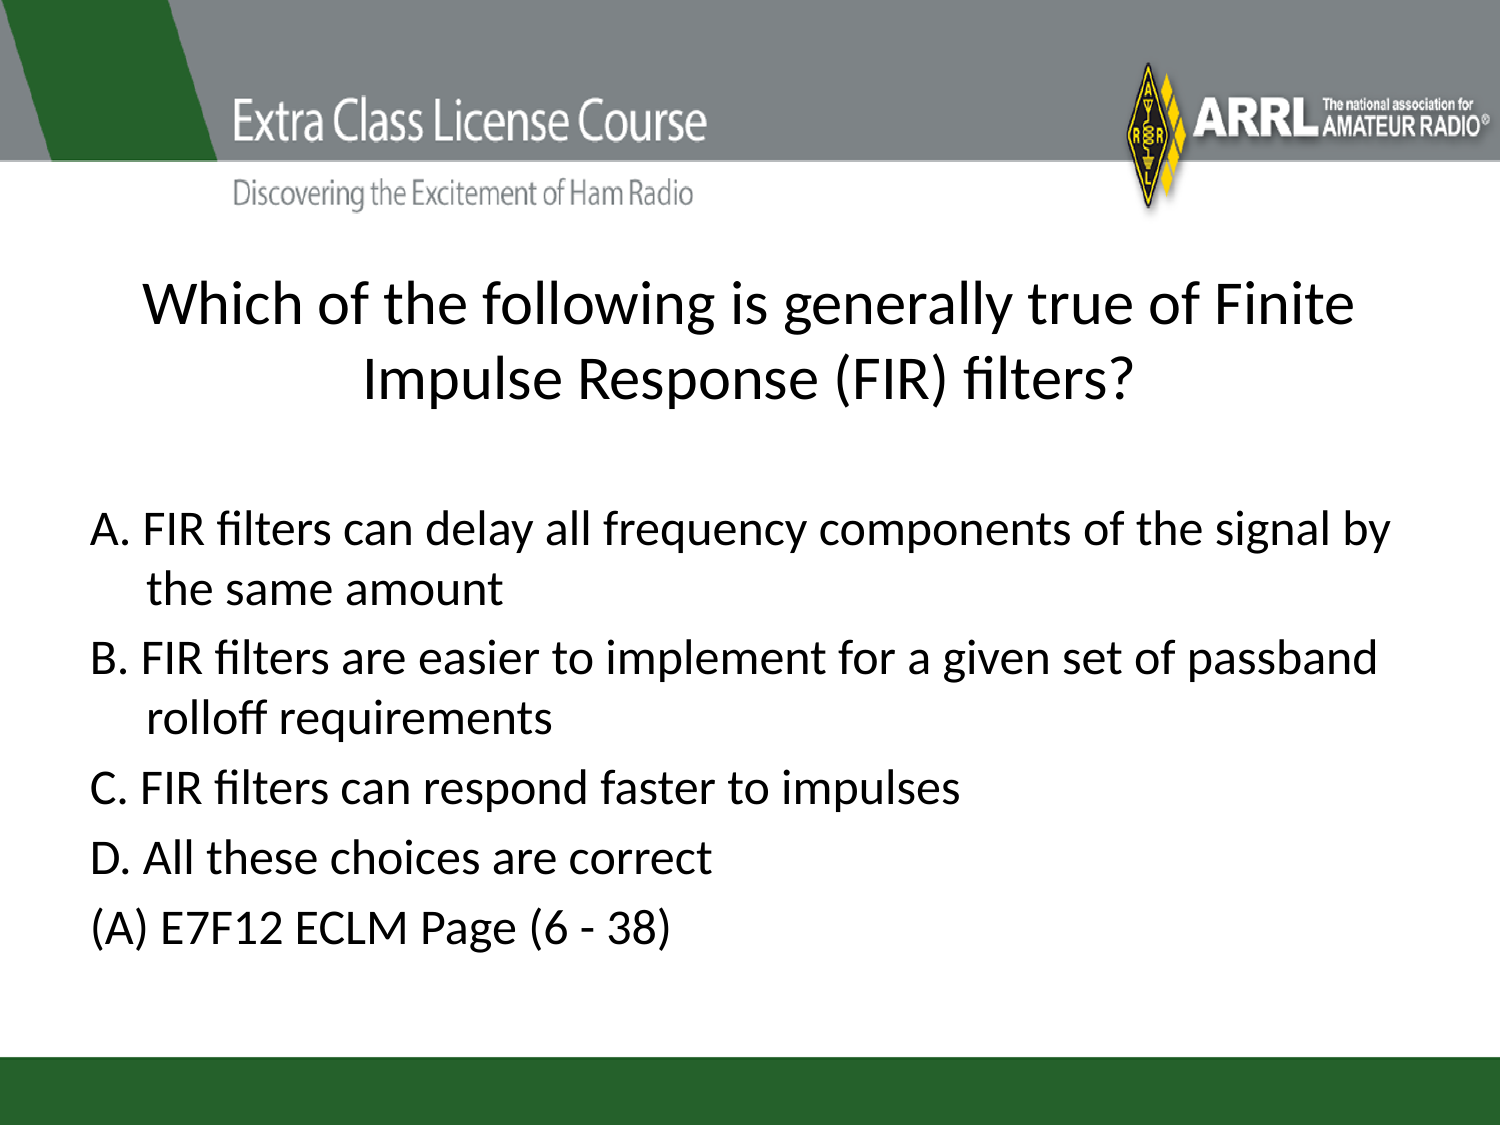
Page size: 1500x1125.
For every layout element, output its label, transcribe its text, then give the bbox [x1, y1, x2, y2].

picture [0, 0, 1500, 1125]
title Which of the following is generally true of Finite Impulse Response (FIR) filters? [75, 254, 1425, 435]
list A. FIR filters can delay all frequency components of the signal by the same amount B. FIR filters are easier to implement for a given set of passband rolloff requirements C. FIR filters can respond faster to impulses D. All these choices are correct (A) E7F12 ECLM Page (6 - 38) [75, 487, 1425, 1005]
